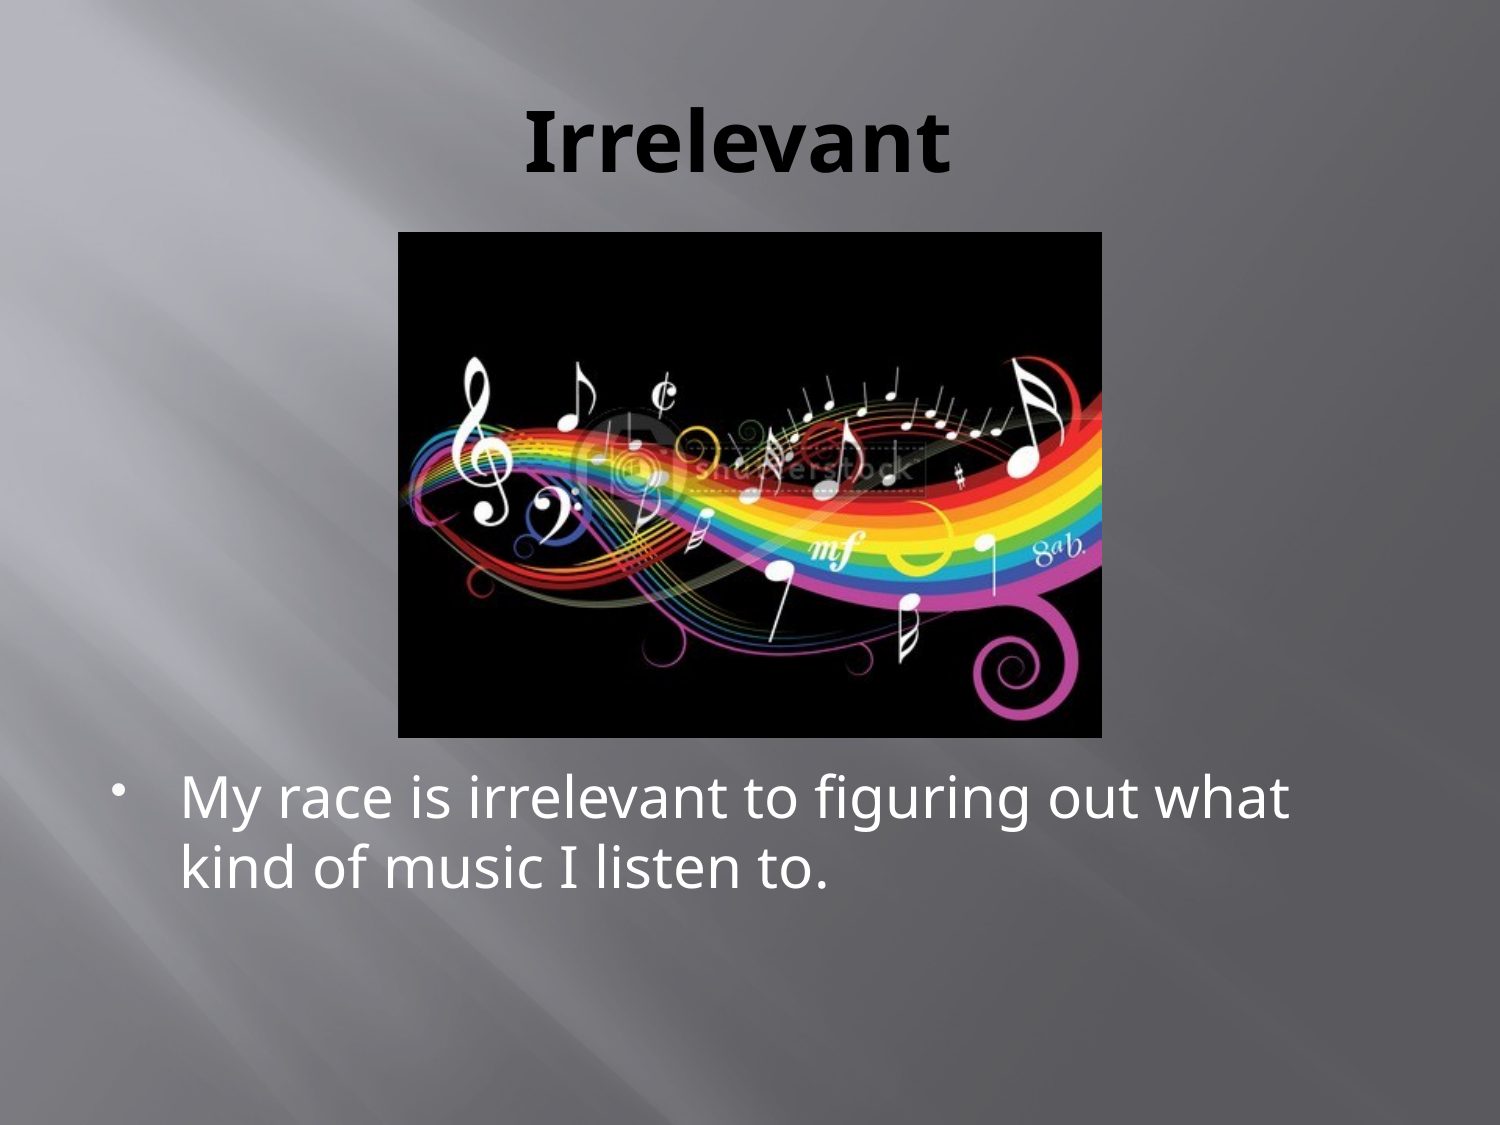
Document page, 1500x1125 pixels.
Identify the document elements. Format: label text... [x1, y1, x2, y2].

title Irrelevant [75, 45, 1425, 233]
list My race is irrelevant to figuring out what kind of music I listen to. [75, 262, 1425, 1035]
picture [398, 232, 1102, 738]
